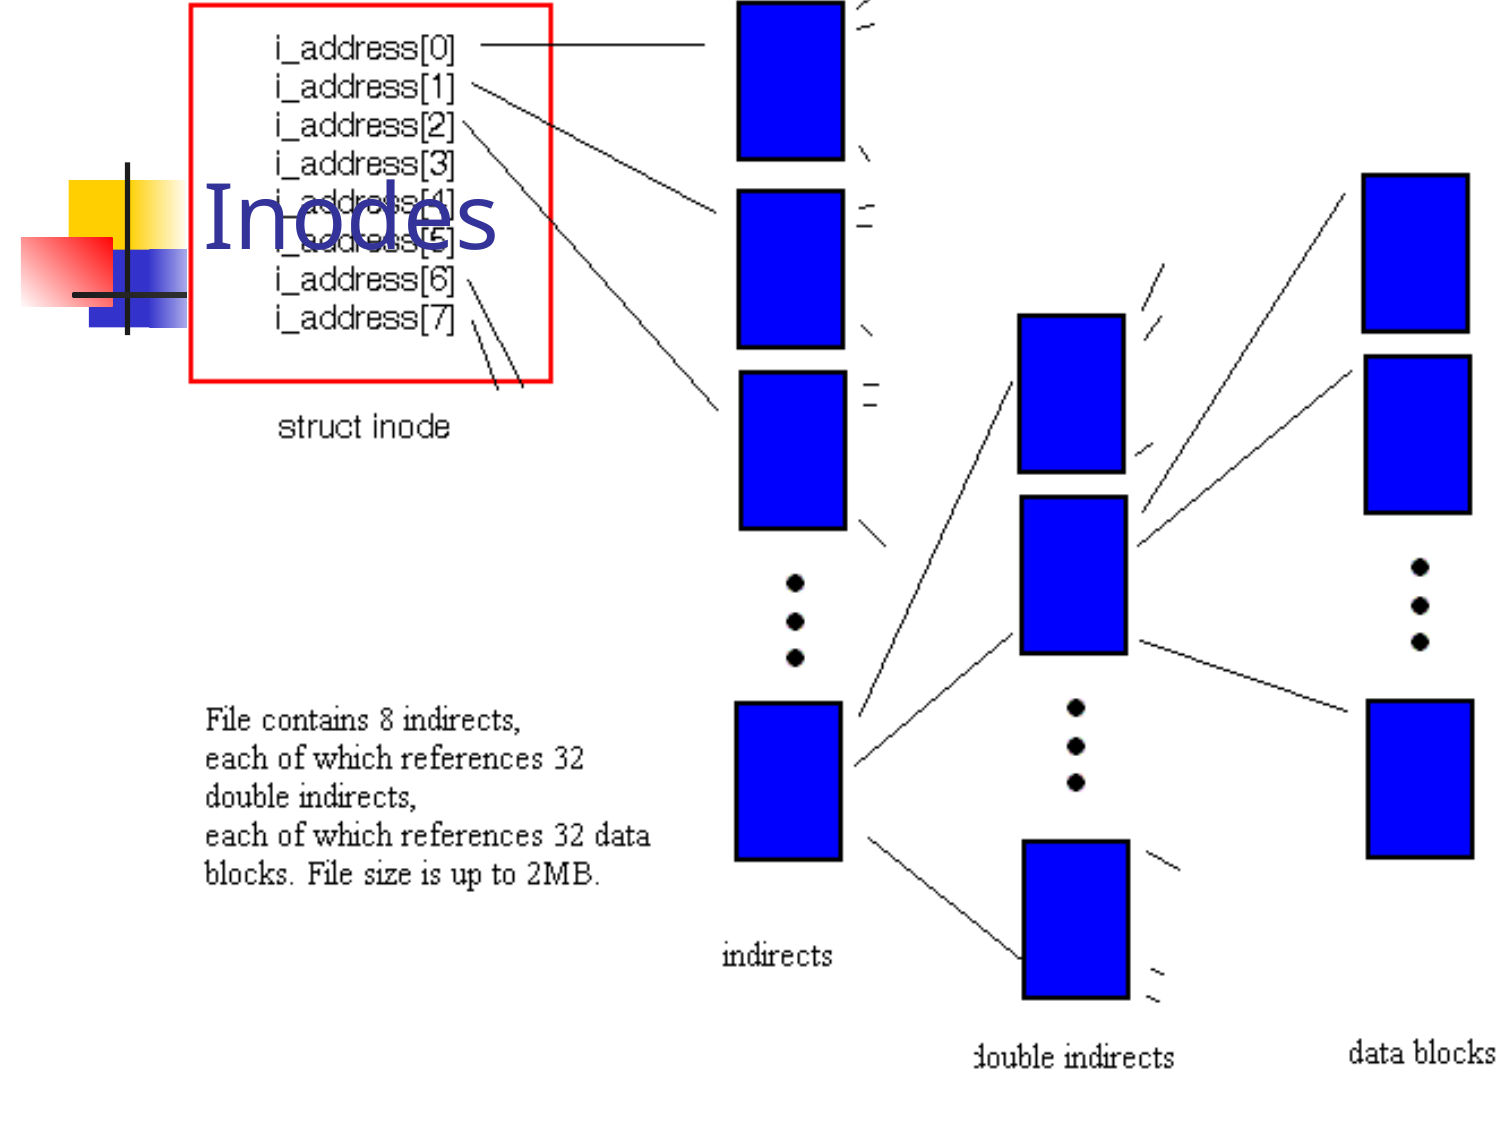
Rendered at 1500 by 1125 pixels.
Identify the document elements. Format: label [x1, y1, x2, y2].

list [187, 0, 1500, 1071]
